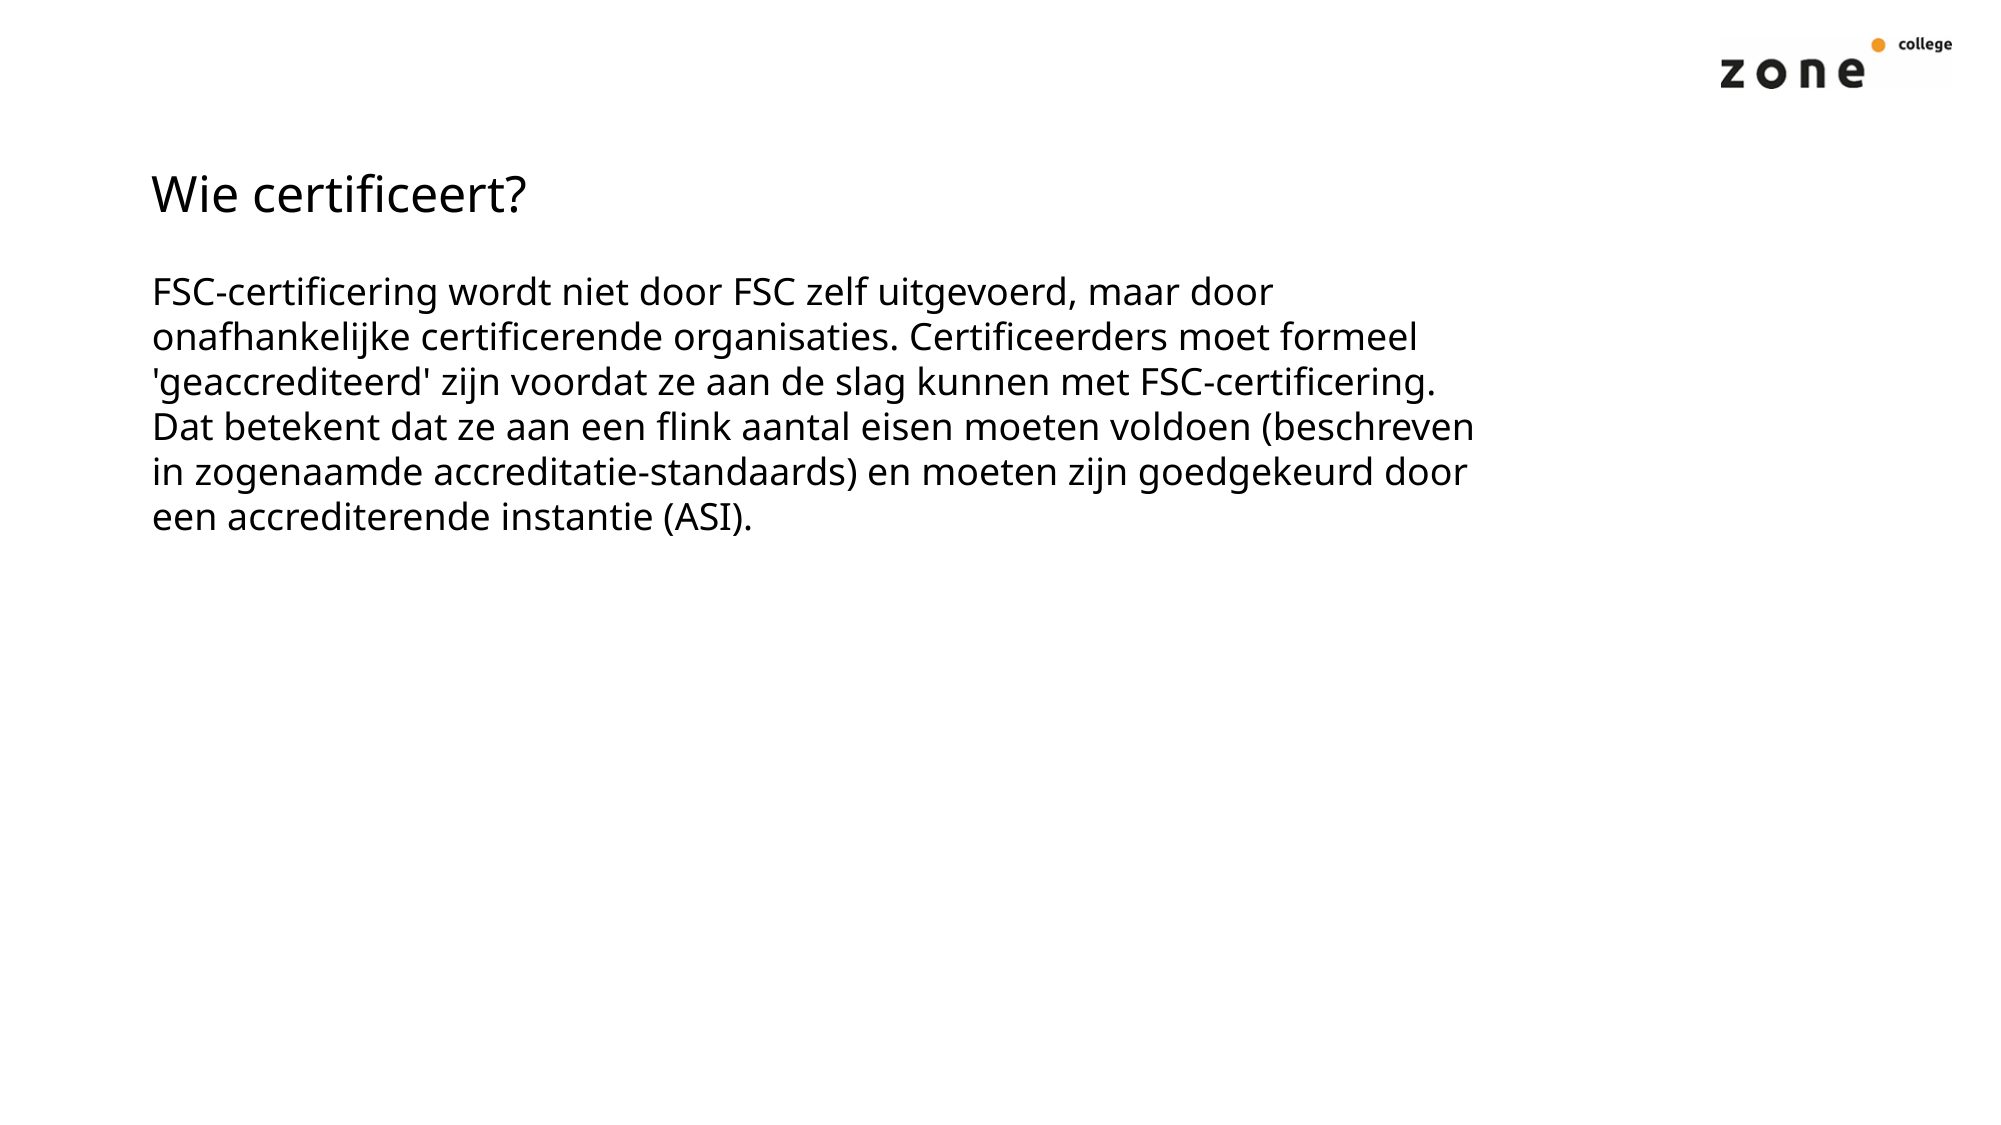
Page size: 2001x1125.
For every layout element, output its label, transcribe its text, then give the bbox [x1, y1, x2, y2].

picture [1721, 36, 1953, 89]
text_box Wie certificeert? FSC-certificering wordt niet door FSC zelf uitgevoerd, maar door onafhankelijke certificerende organisaties. Certificeerders moet formeel 'geaccrediteerd' zijn voordat ze aan de slag kunnen met FSC-certificering. Dat betekent dat ze aan een flink aantal eisen moeten voldoen (beschreven in zogenaamde accreditatie-standaards) en moeten zijn goedgekeurd door een accrediterende instantie (ASI). [137, 155, 1500, 546]
